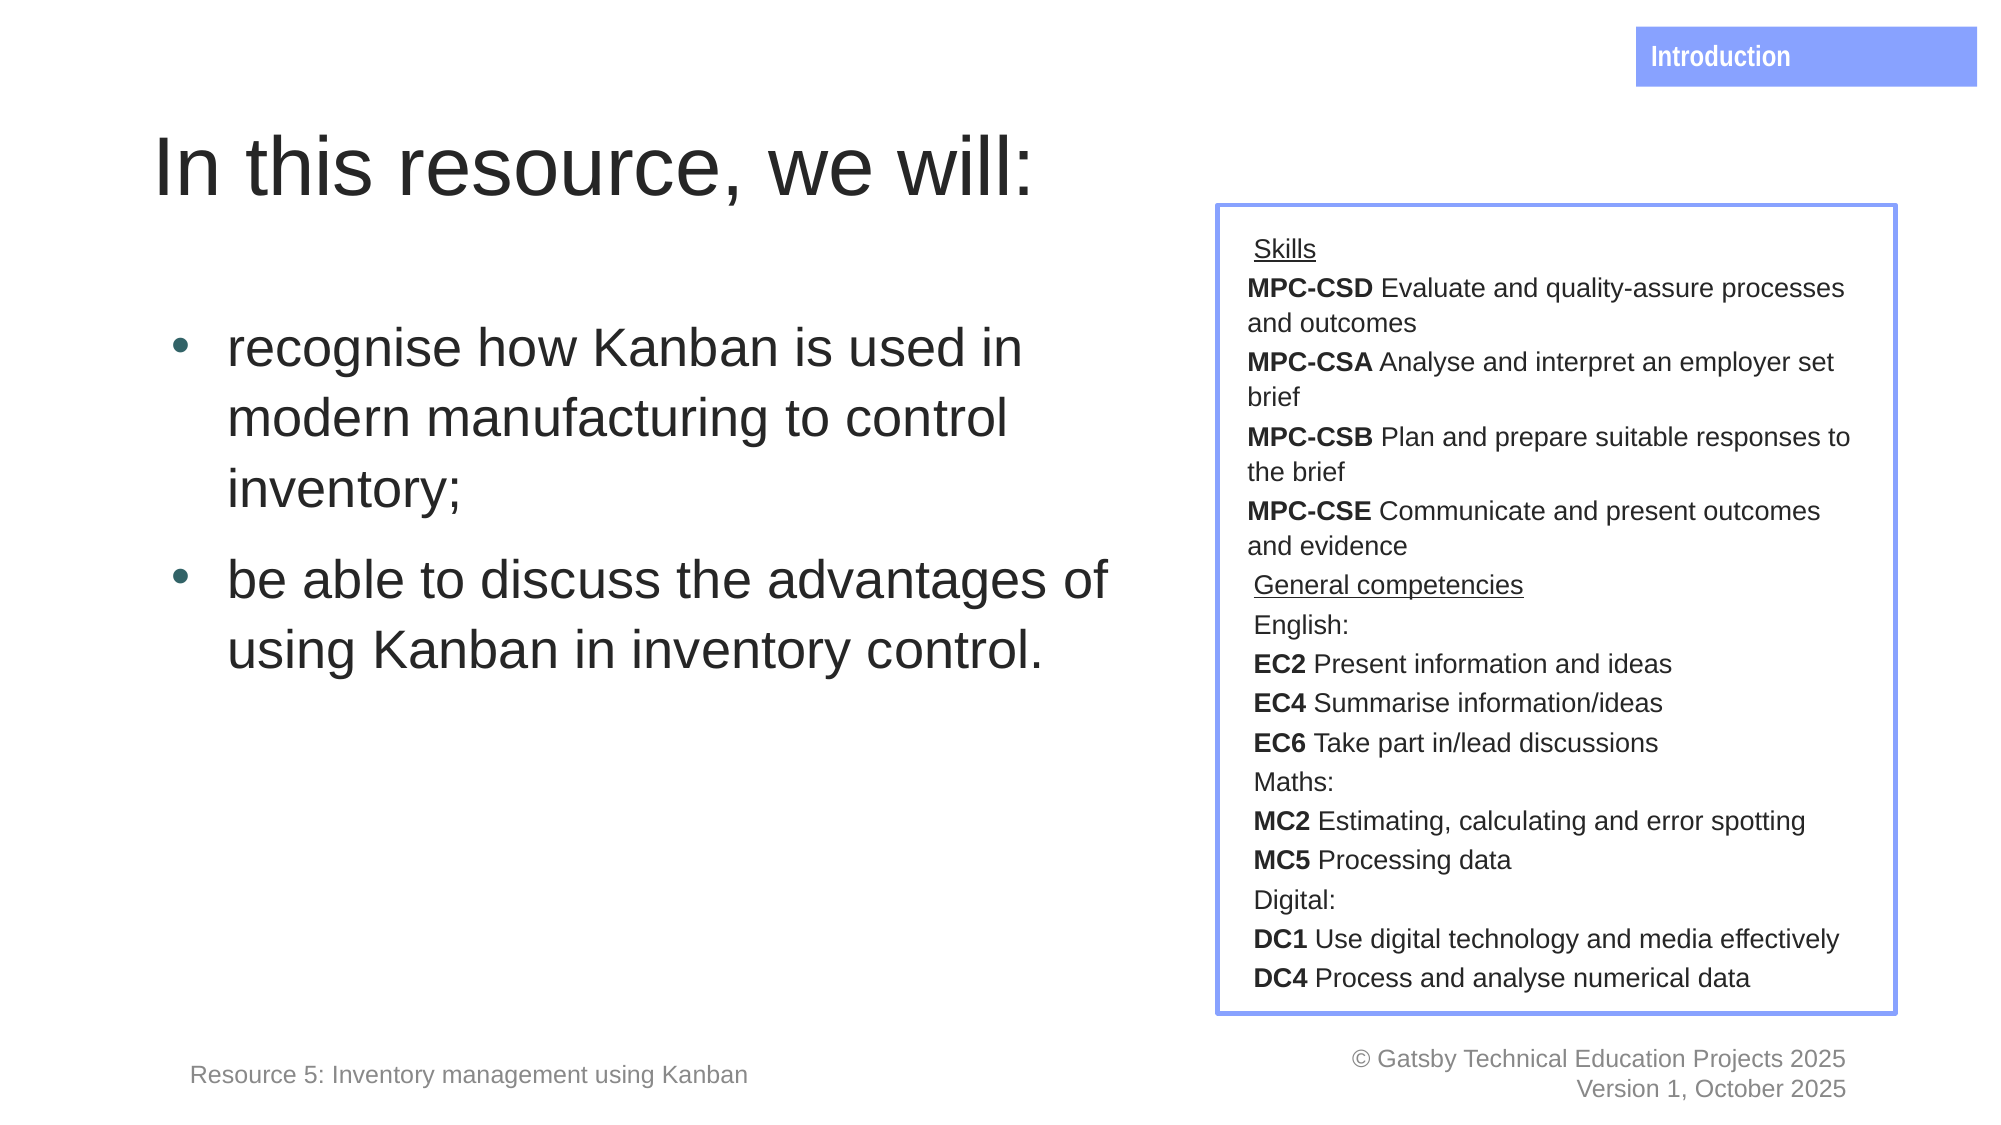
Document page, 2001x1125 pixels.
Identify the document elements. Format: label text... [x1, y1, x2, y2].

list Skills MPC-CSD Evaluate and quality-assure processes and outcomes MPC-CSA Analyse and interpret an employer set brief MPC-CSB Plan and prepare suitable responses to the brief MPC-CSE Communicate and present outcomes and evidence General competencies English: EC2 Present information and ideas EC4 Summarise information/ideas EC6 Take part in/lead discussions Maths: MC2 Estimating, calculating and error spotting MC5 Processing data Digital: DC1 Use digital technology and media effectively DC4 Process and analyse numerical data [1215, 203, 1898, 1016]
list recognise how Kanban is used in modern manufacturing to control inventory; be able to discuss the advantages of using Kanban in inventory control. [137, 299, 1188, 1014]
list Resource 5: Inventory management using Kanban [137, 1042, 829, 1103]
list Introduction [1636, 26, 1978, 87]
title In this resource, we will: [137, 59, 1863, 278]
